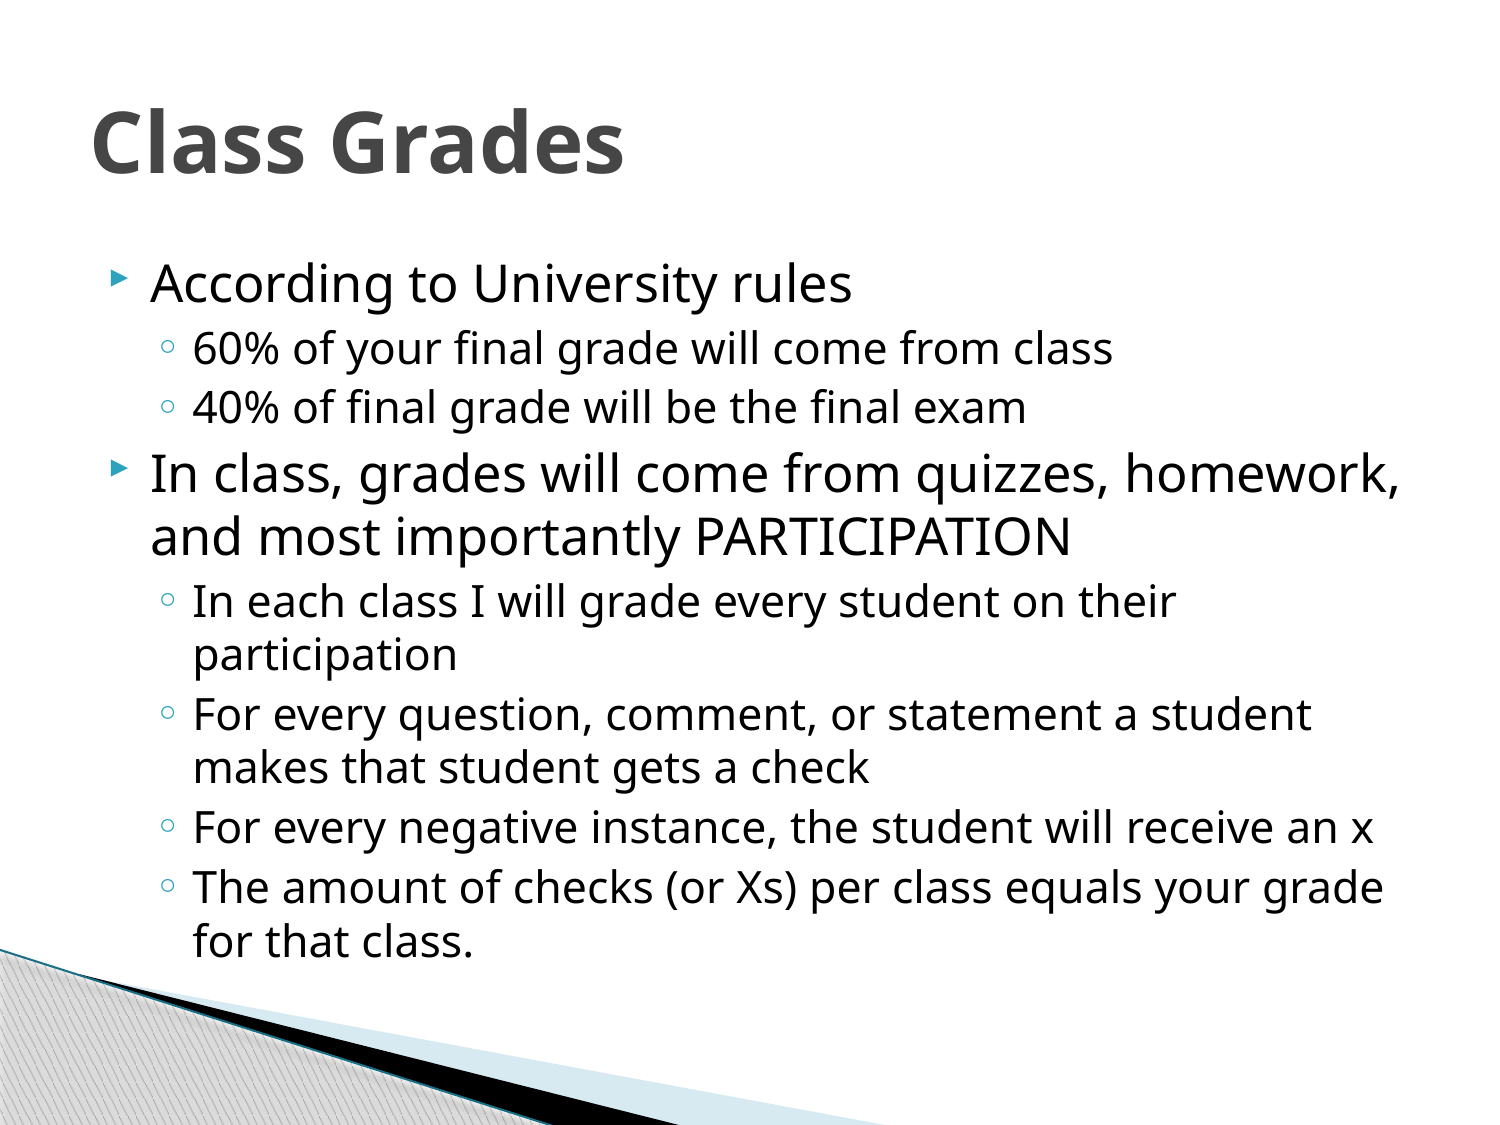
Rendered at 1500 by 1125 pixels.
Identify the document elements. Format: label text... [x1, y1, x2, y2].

title Class Grades [75, 45, 1425, 233]
list According to University rules 60% of your final grade will come from class 40% of final grade will be the final exam In class, grades will come from quizzes, homework, and most importantly PARTICIPATION In each class I will grade every student on their participation For every question, comment, or statement a student makes that student gets a check For every negative instance, the student will receive an x The amount of checks (or Xs) per class equals your grade for that class. [75, 243, 1425, 986]
